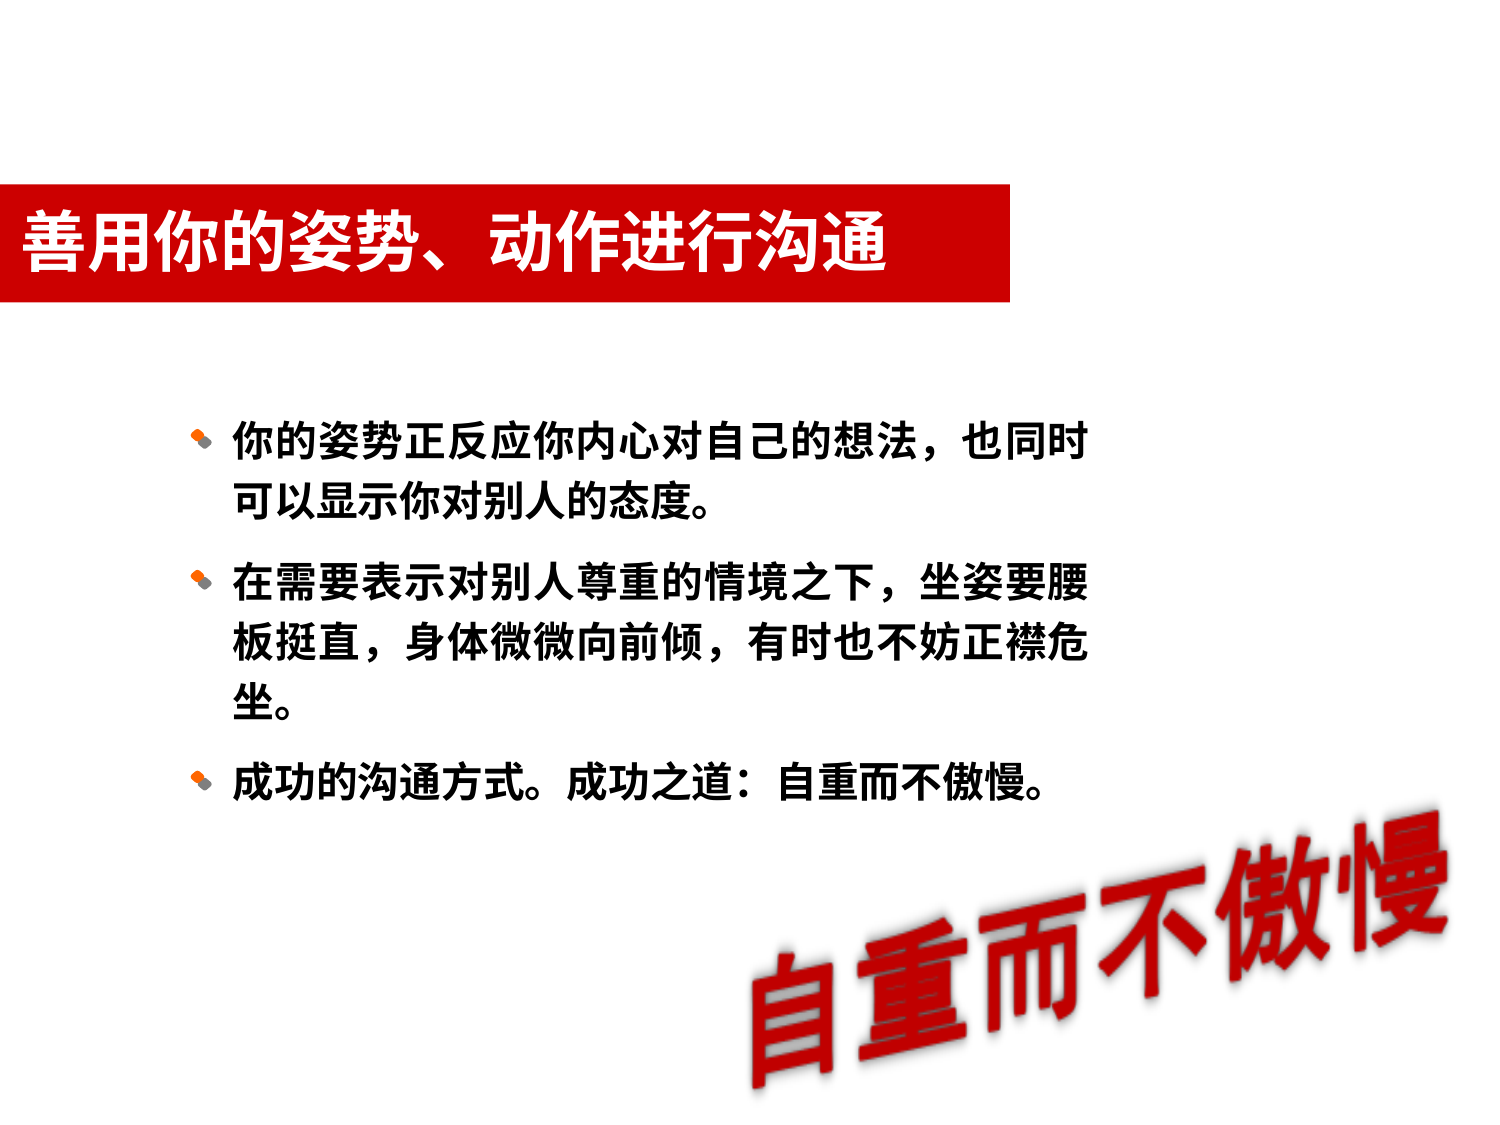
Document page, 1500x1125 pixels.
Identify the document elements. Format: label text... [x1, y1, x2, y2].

text_box 你的姿势正反应你内心对自己的想法，也同时可以显示你对别人的态度。 在需要表示对别人尊重的情境之下，坐姿要腰板挺直，身体微微向前倾，有时也不妨正襟危坐。 成功的沟通方式。成功之道：自重而不傲慢。 [171, 397, 1105, 814]
picture [741, 786, 1459, 1114]
text_box [0, 184, 5, 303]
text_box 善用你的姿势、动作进行沟通 [5, 177, 987, 303]
text_box [987, 184, 1010, 303]
